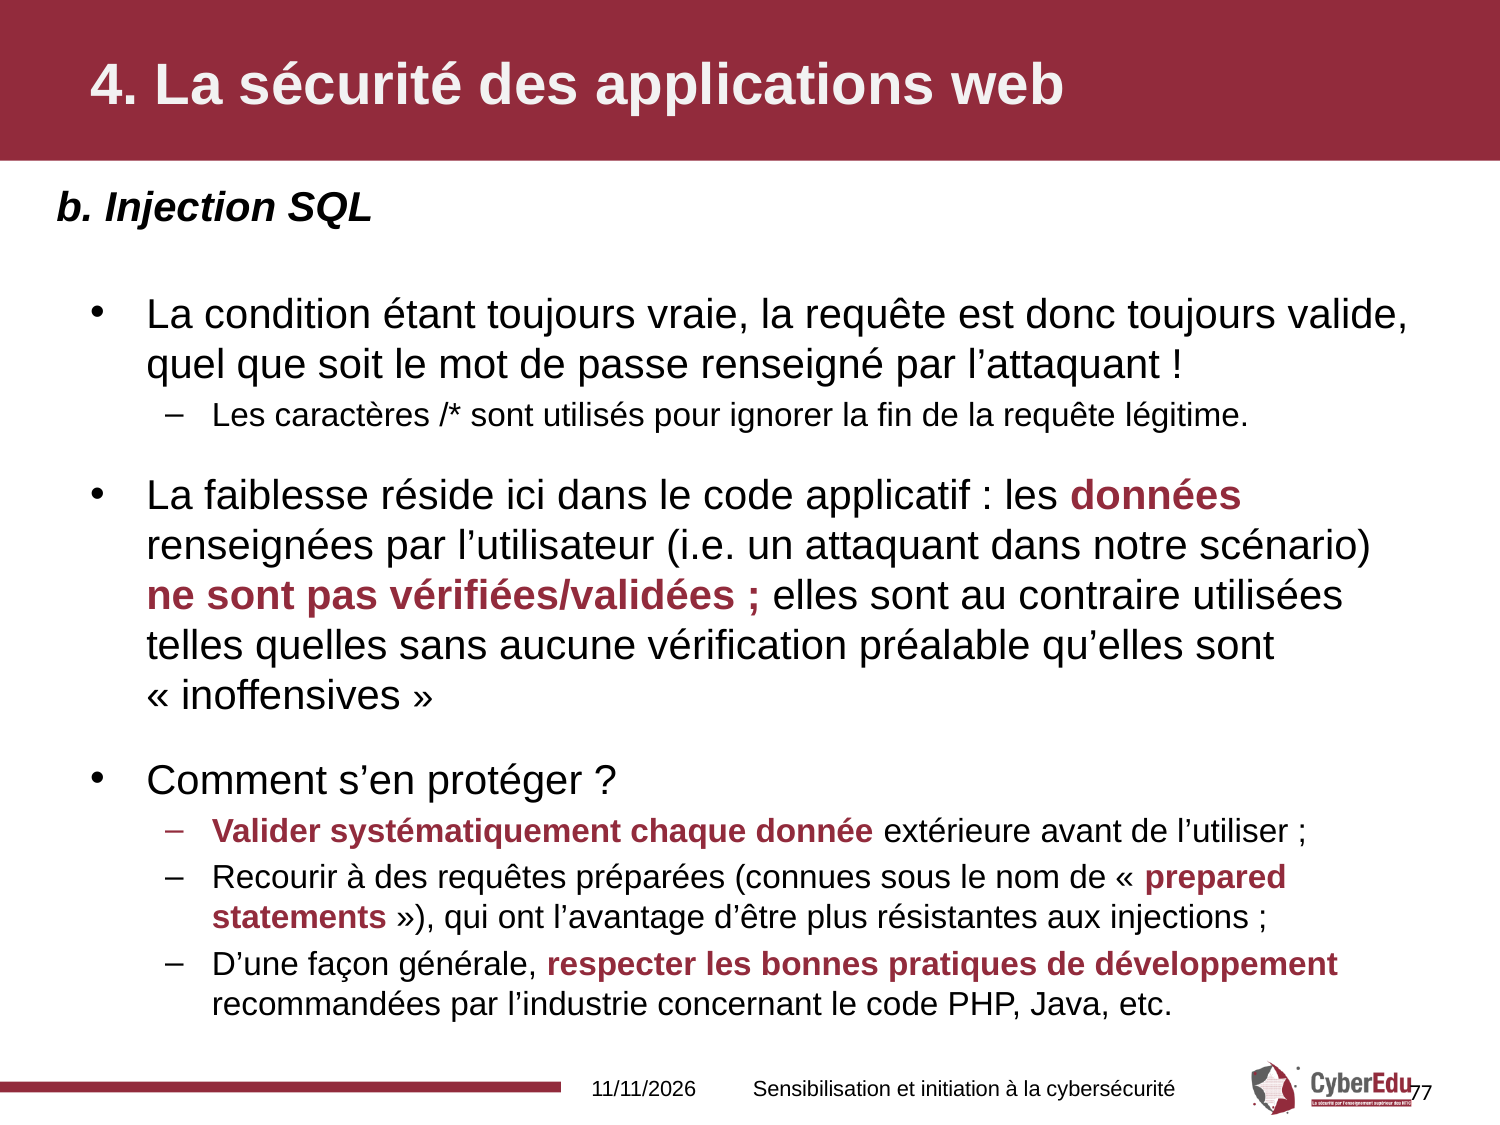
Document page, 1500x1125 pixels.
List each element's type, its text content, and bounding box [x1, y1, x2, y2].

picture [1246, 1060, 1412, 1115]
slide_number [561, 1057, 727, 1118]
list La condition étant toujours vraie, la requête est donc toujours valide, quel que soit le mot de passe renseigné par l’attaquant ! Les caractères /* sont utilisés pour ignorer la fin de la requête légitime. La faiblesse réside ici dans le code applicatif : les données renseignées par l’utilisateur (i.e. un attaquant dans notre scénario) ne sont pas vérifiées/validées ; elles sont au contraire utilisées telles quelles sans aucune vérification préalable qu’elles sont « inoffensives » Comment s’en protéger ? Valider systématiquement chaque donnée extérieure avant de l’utiliser ; Recourir à des requêtes préparées (connues sous le nom de « prepared statements »), qui ont l’avantage d’être plus résistantes aux injections ; D’une façon générale, respecter les bonnes pratiques de développement recommandées par l’industrie concernant le code PHP, Java, etc. [75, 278, 1425, 1035]
text_box b. Injection SQL [41, 172, 1471, 268]
footer Sensibilisation et initiation à la cybersécurité [738, 1057, 1236, 1118]
title 4. La sécurité des applications web [75, 1, 1425, 161]
